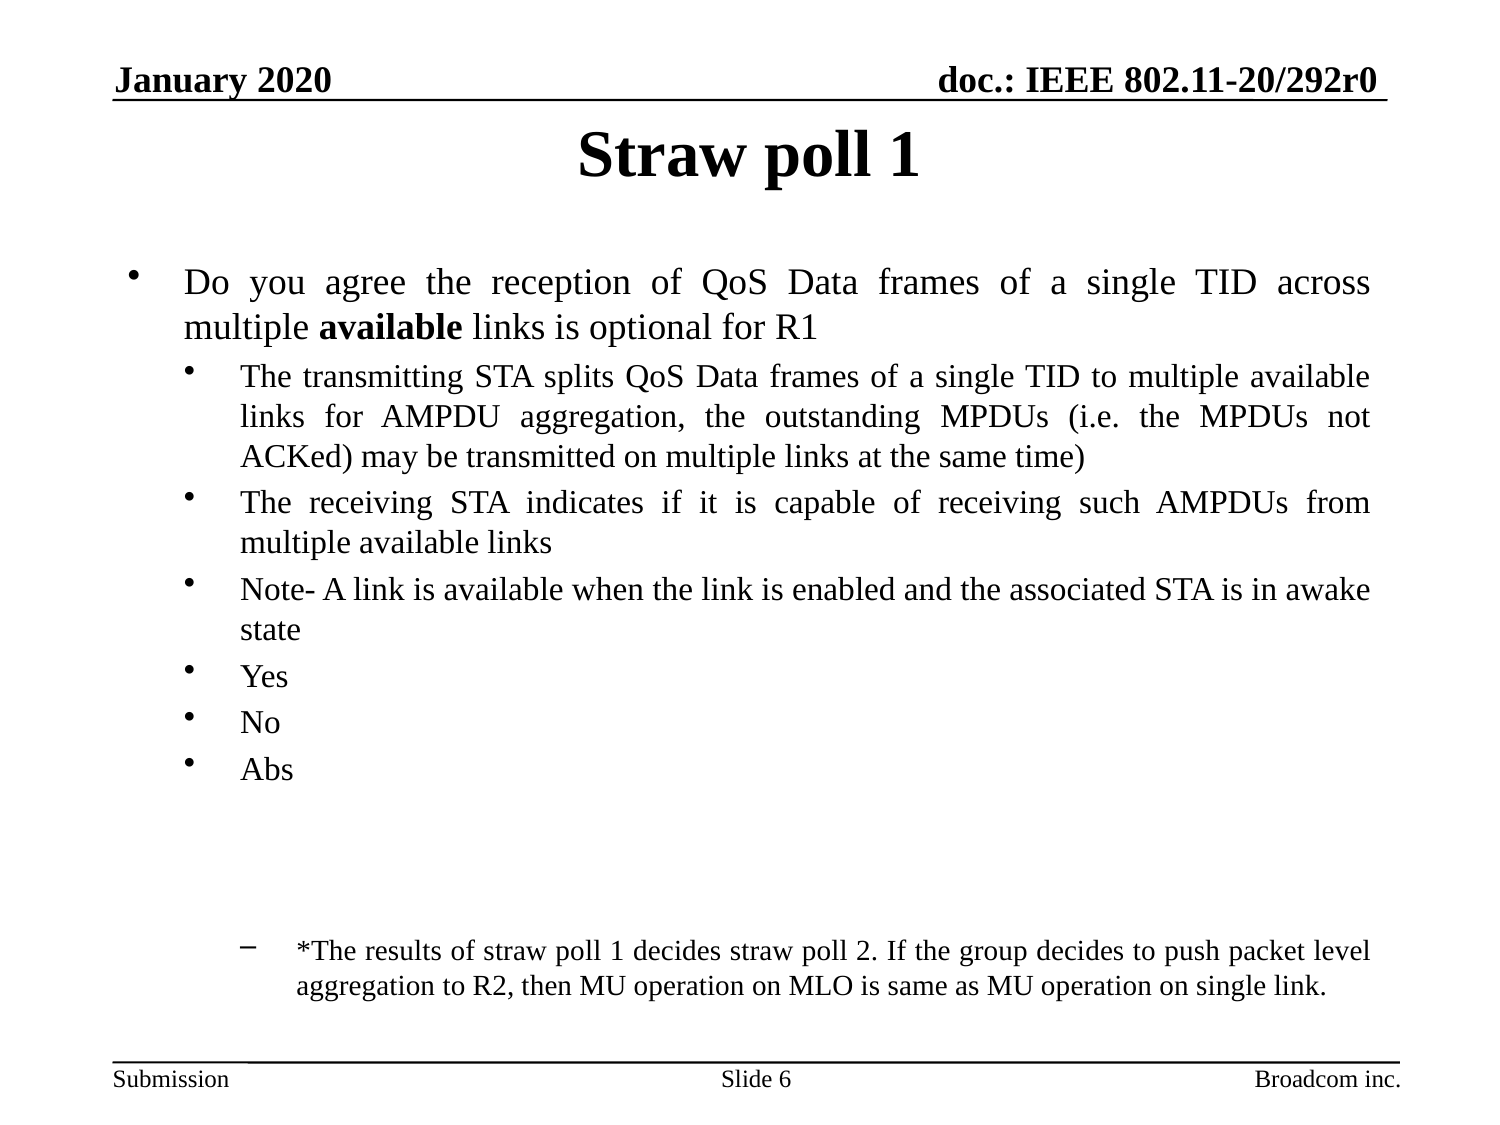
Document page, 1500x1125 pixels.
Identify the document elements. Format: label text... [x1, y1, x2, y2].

title Straw poll 1 [112, 62, 1388, 238]
list Do you agree the reception of QoS Data frames of a single TID across multiple available links is optional for R1 The transmitting STA splits QoS Data frames of a single TID to multiple available links for AMPDU aggregation, the outstanding MPDUs (i.e. the MPDUs not ACKed) may be transmitted on multiple links at the same time) The receiving STA indicates if it is capable of receiving such AMPDUs from multiple available links Note- A link is available when the link is enabled and the associated STA is in awake state Yes No Abs *The results of straw poll 1 decides straw poll 2. If the group decides to push packet level aggregation to R2, then MU operation on MLO is same as MU operation on single link. [112, 249, 1388, 1050]
footer Broadcom inc. [1252, 1061, 1402, 1093]
slide_number Slide 6 [712, 1061, 800, 1093]
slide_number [114, 54, 335, 101]
